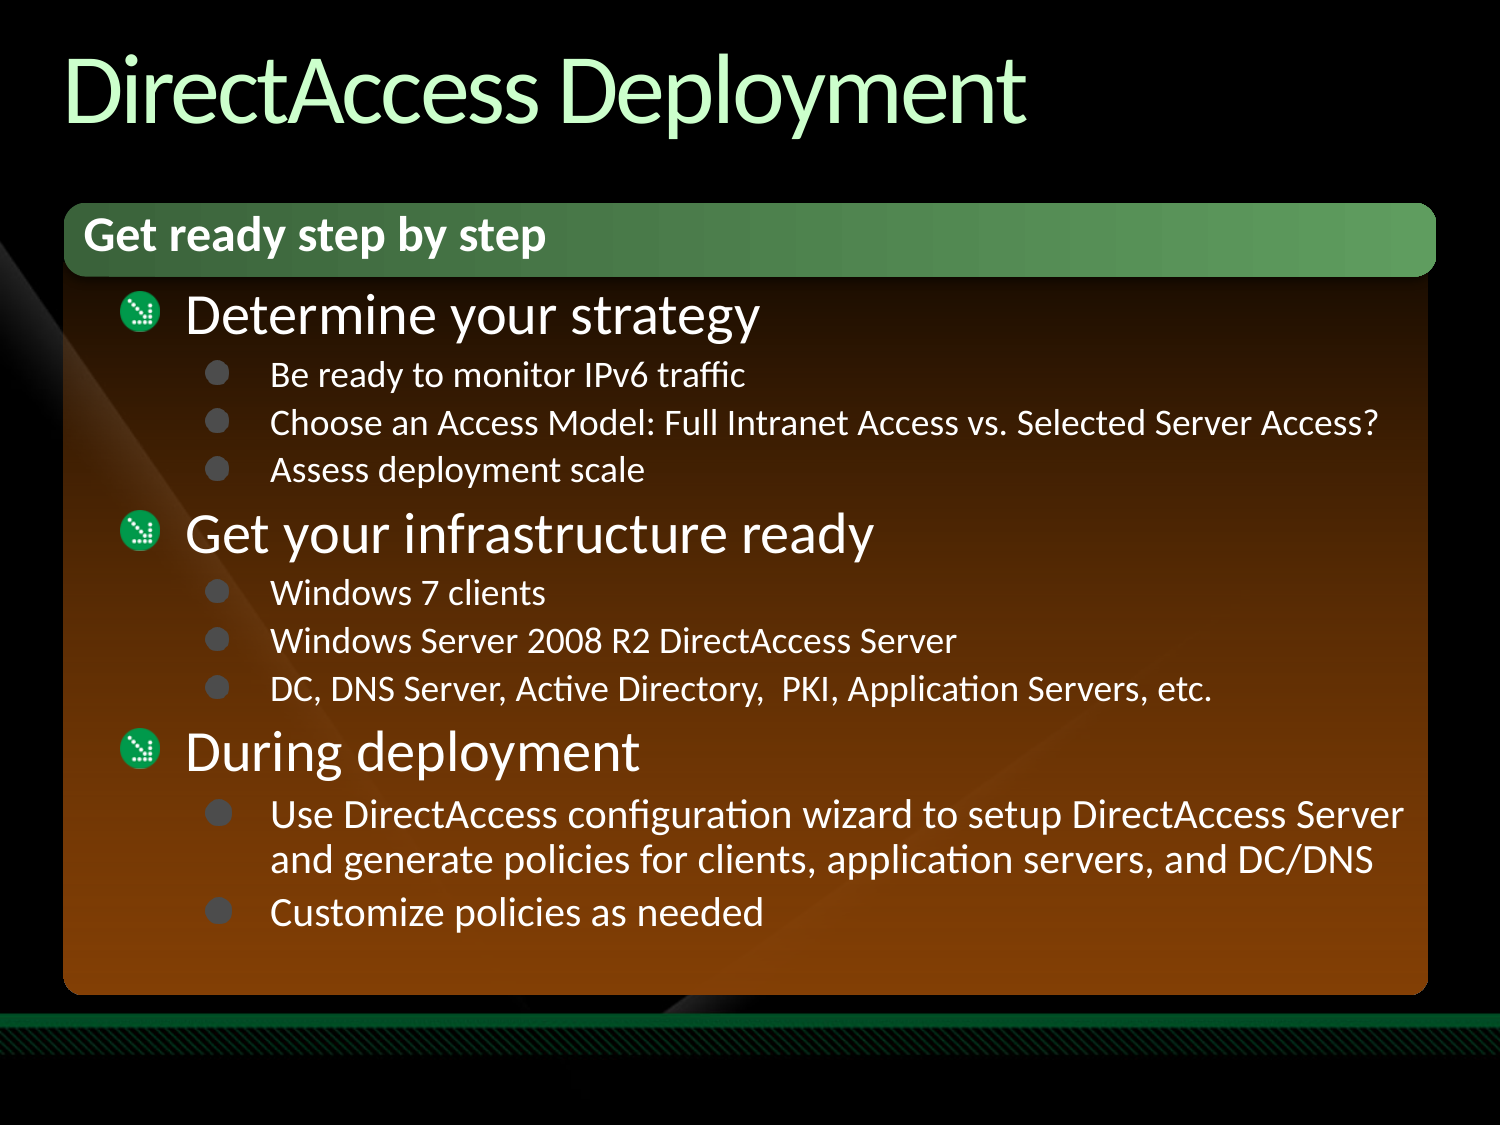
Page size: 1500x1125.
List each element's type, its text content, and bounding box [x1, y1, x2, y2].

list Determine your strategy Be ready to monitor IPv6 traffic Choose an Access Model: Full Intranet Access vs. Selected Server Access? Assess deployment scale Get your infrastructure ready Windows 7 clients Windows Server 2008 R2 DirectAccess Server DC, DNS Server, Active Directory, PKI, Application Servers, etc. During deployment Use DirectAccess configuration wizard to setup DirectAccess Server and generate policies for clients, application servers, and DC/DNS Customize policies as needed [120, 284, 1438, 1038]
text_box [63, 279, 120, 995]
text_box Get ready step by step [83, 219, 1437, 262]
title DirectAccess Deployment [62, 37, 1438, 147]
picture [0, 0, 1500, 1125]
text_box [63, 202, 1436, 277]
